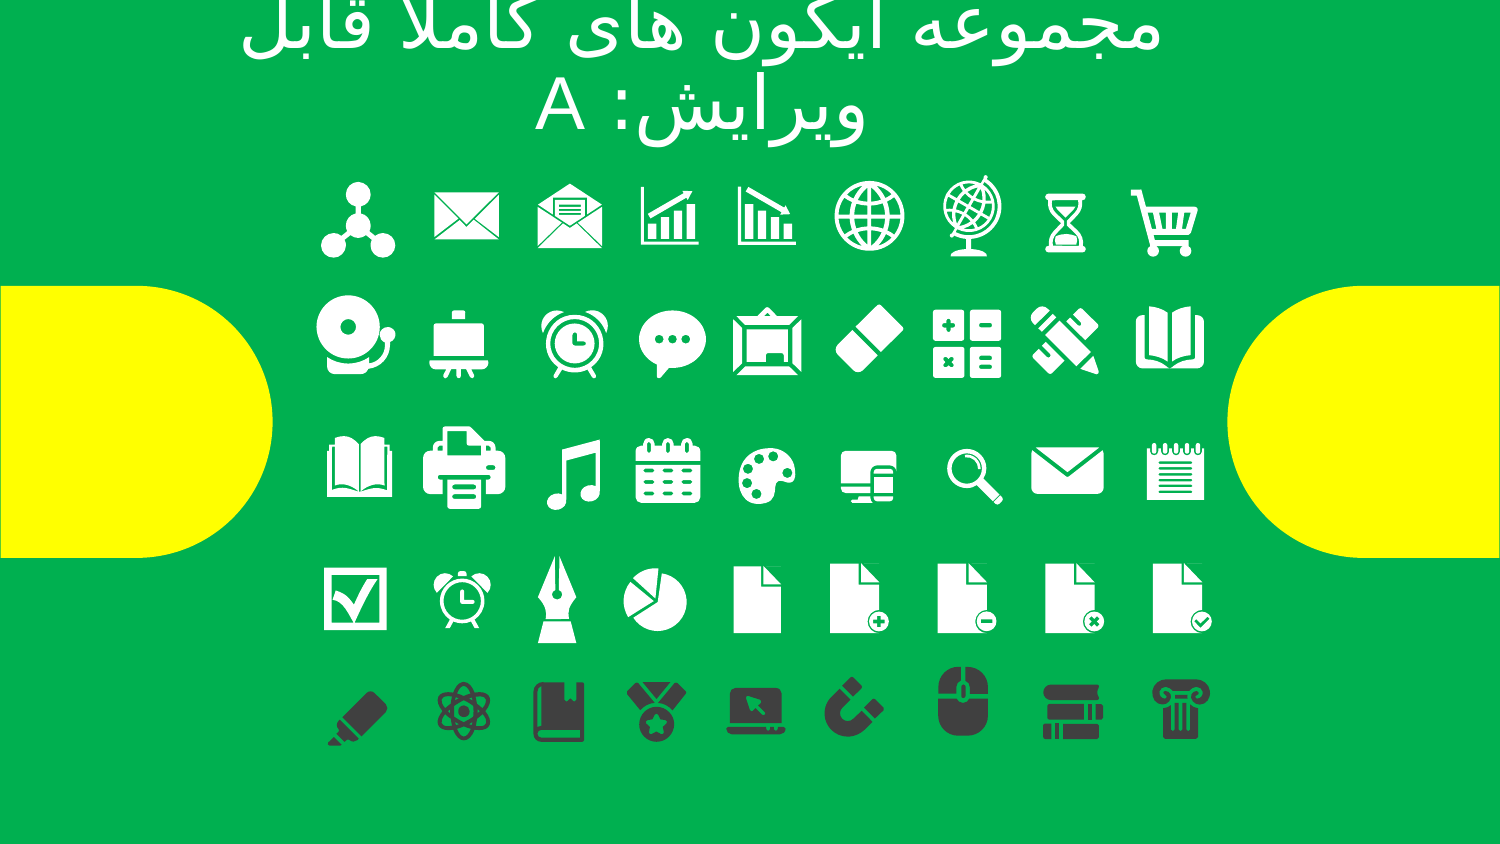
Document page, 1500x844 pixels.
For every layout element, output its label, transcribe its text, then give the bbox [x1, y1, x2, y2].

text_box [943, 175, 1002, 257]
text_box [429, 310, 489, 379]
text_box [321, 181, 396, 258]
text_box [1045, 193, 1086, 253]
text_box [947, 448, 1003, 505]
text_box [1135, 306, 1204, 369]
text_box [316, 295, 396, 375]
text_box [434, 192, 499, 240]
text_box [324, 567, 387, 631]
text_box [537, 621, 577, 644]
text_box [537, 556, 577, 620]
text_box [733, 307, 802, 376]
text_box [433, 573, 491, 629]
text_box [835, 304, 904, 373]
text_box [635, 438, 701, 503]
text_box [537, 183, 603, 249]
text_box [733, 566, 781, 634]
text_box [840, 450, 897, 503]
text_box [937, 563, 997, 634]
text_box مجموعه آیکون های کاملاً قابل ویرایش: A [128, 31, 1278, 99]
text_box [457, 571, 467, 577]
text_box [533, 681, 585, 742]
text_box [423, 426, 506, 509]
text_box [1043, 684, 1104, 740]
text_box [326, 691, 388, 746]
text_box [1152, 563, 1212, 634]
text_box [633, 568, 659, 599]
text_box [932, 309, 1002, 378]
text_box [830, 563, 889, 634]
text_box [623, 581, 654, 618]
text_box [435, 681, 494, 741]
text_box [1151, 679, 1211, 739]
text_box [1029, 306, 1100, 375]
text_box [737, 186, 796, 245]
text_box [626, 682, 687, 742]
text_box [633, 573, 687, 632]
text_box [639, 310, 706, 379]
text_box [938, 666, 988, 736]
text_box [535, 310, 615, 379]
text_box [763, 565, 782, 585]
text_box [327, 436, 393, 497]
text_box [823, 676, 885, 737]
text_box [640, 186, 699, 245]
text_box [726, 687, 786, 735]
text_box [1031, 447, 1104, 494]
text_box [738, 448, 796, 504]
text_box [547, 439, 600, 510]
text_box [834, 180, 905, 251]
text_box [1146, 442, 1205, 500]
text_box [1130, 189, 1198, 257]
text_box [1045, 563, 1105, 634]
